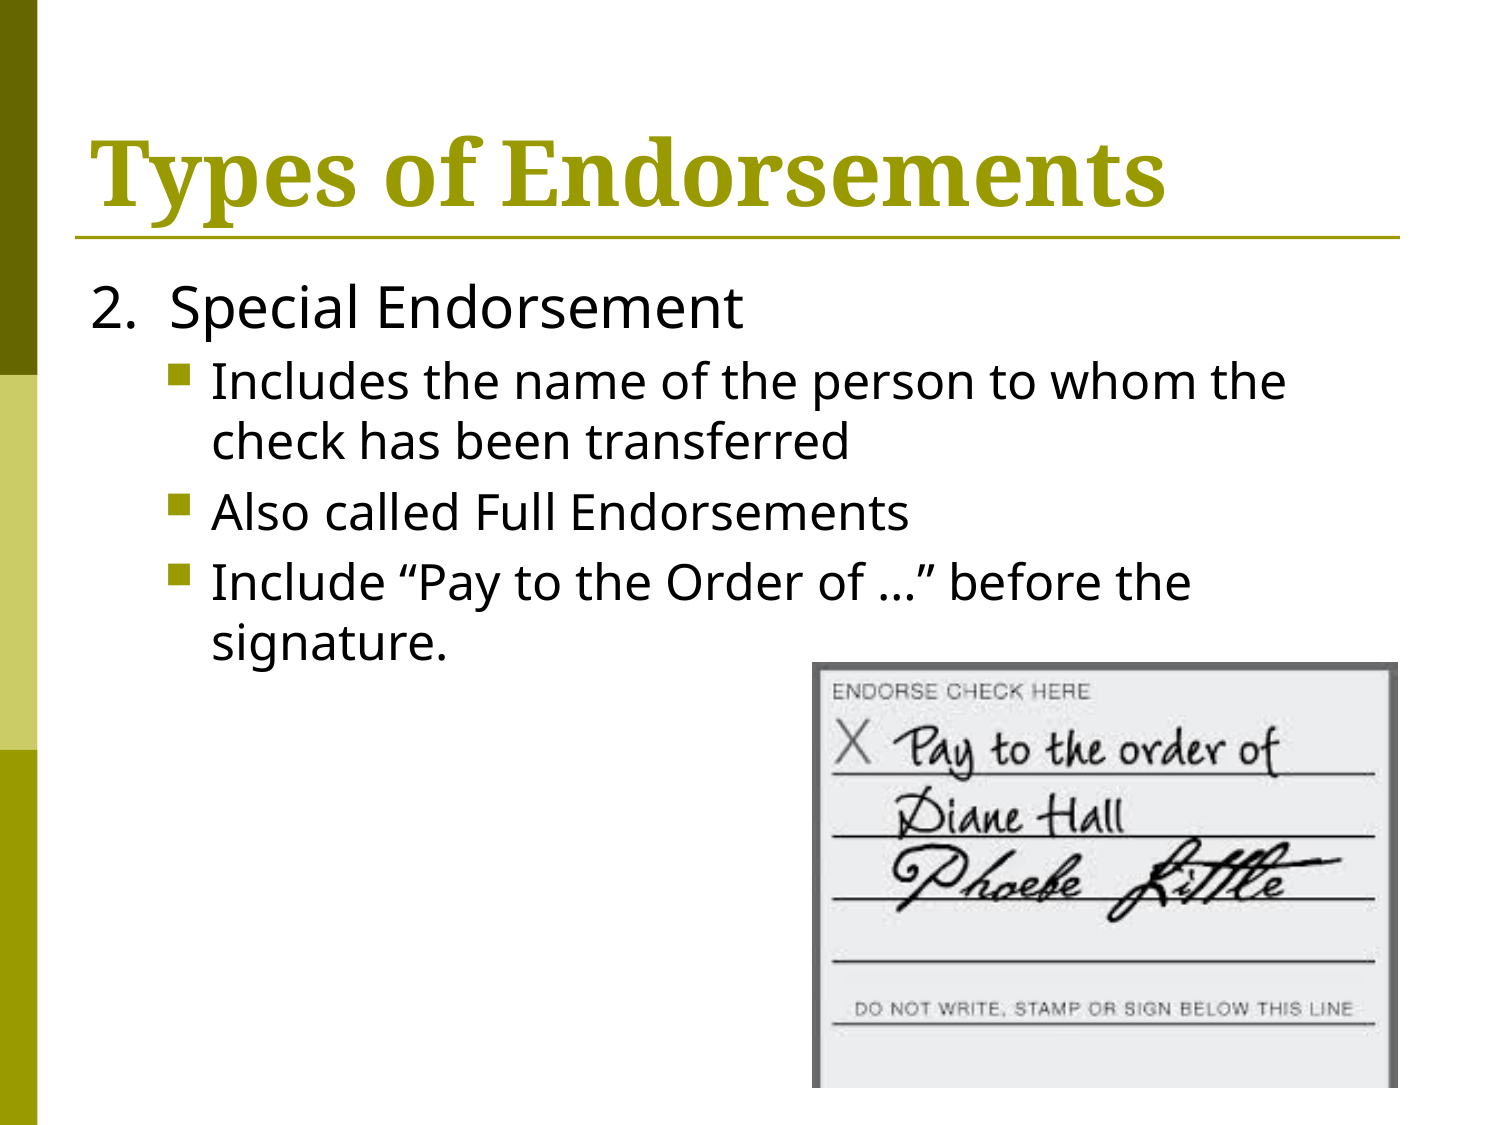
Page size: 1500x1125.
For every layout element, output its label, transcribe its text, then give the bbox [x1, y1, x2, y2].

title Types of Endorsements [74, 45, 1426, 233]
picture [812, 662, 1398, 1088]
list 2. Special Endorsement Includes the name of the person to whom the check has been transferred Also called Full Endorsements Include “Pay to the Order of …” before the signature. [74, 262, 1426, 1006]
